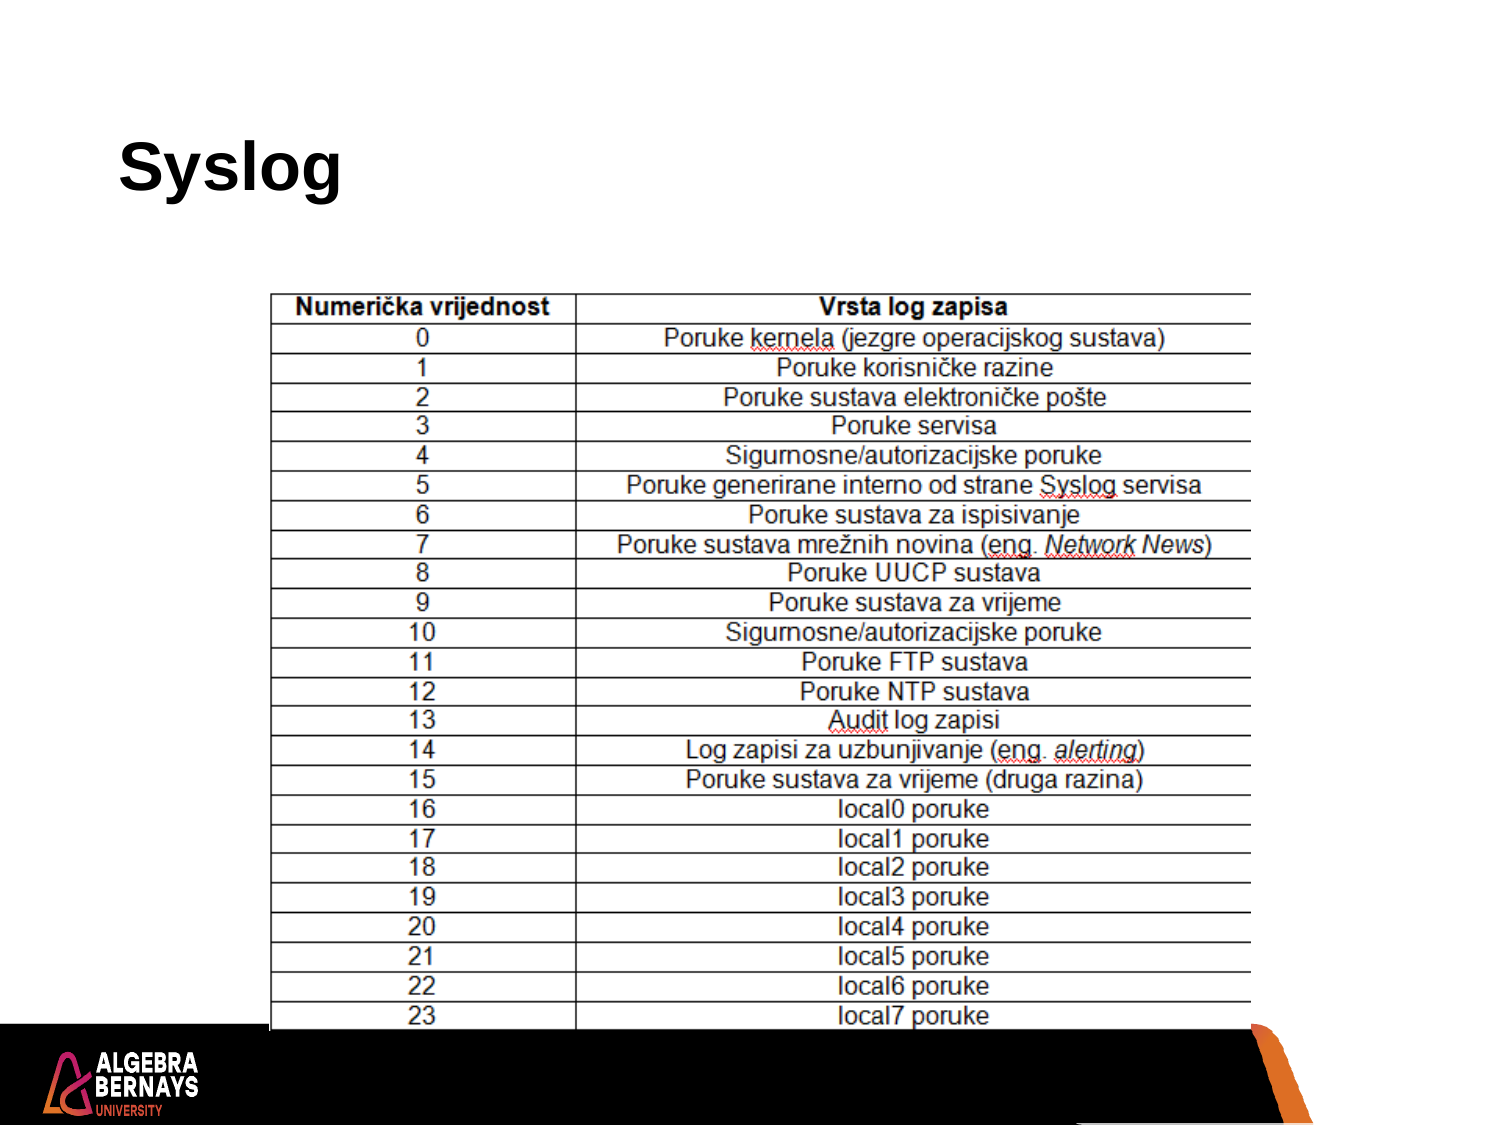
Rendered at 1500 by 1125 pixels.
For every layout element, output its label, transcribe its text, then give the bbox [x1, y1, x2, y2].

picture [0, 292, 1468, 1125]
title Syslog [103, 59, 1397, 278]
